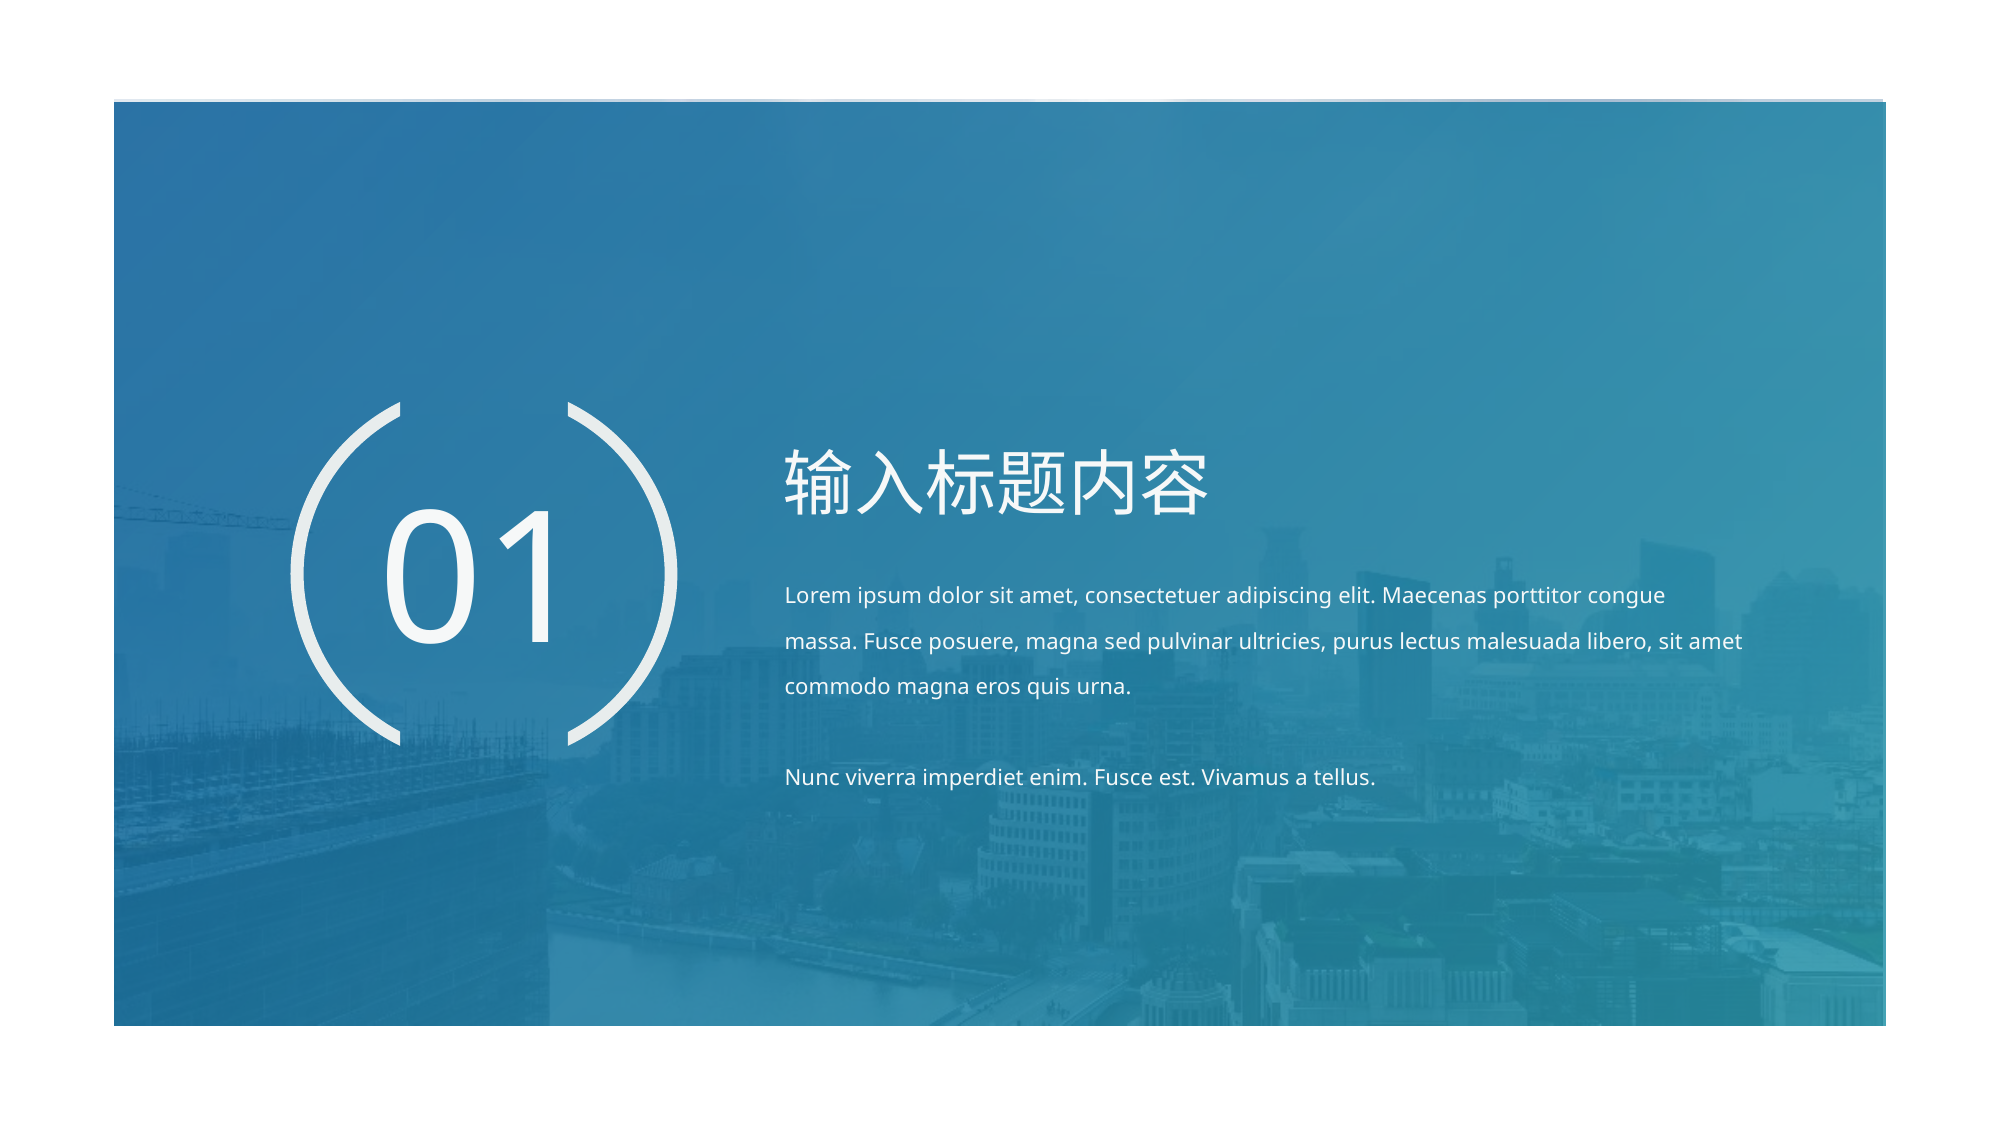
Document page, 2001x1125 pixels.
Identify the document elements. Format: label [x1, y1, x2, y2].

text_box [290, 401, 678, 746]
picture [114, 99, 1883, 1026]
text_box [114, 102, 1886, 1027]
